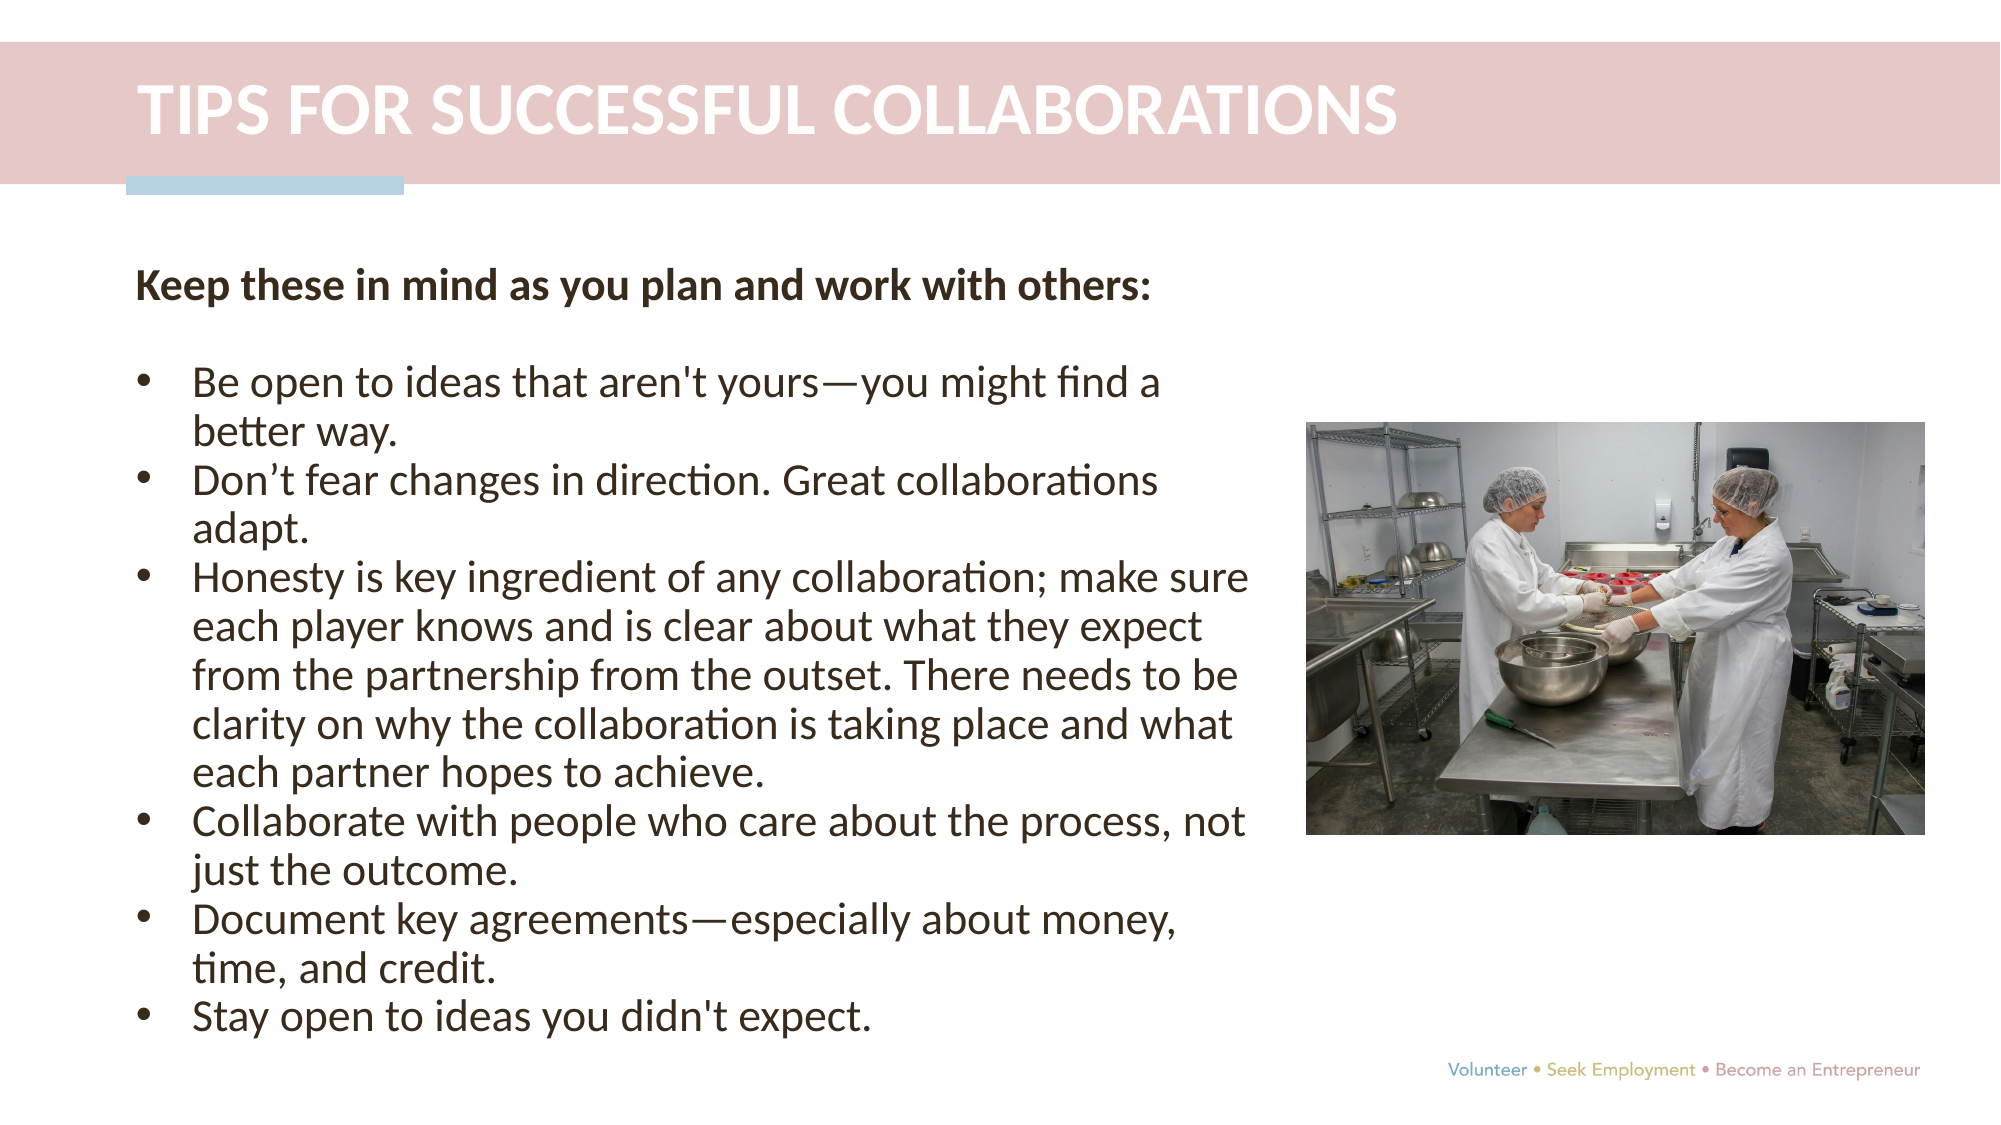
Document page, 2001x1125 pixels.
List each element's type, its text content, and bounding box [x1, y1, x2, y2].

picture [1418, 1046, 1971, 1103]
picture [1306, 422, 1925, 835]
list Keep these in mind as you plan and work with others: Be open to ideas that aren't yours—you might find a better way. Don’t fear changes in direction. Great collaborations adapt. Honesty is key ingredient of any collaboration; make sure each player knows and is clear about what they expect from the partnership from the outset. There needs to be clarity on why the collaboration is taking place and what each partner hopes to achieve.​ Collaborate with people who care about the process, not just the outcome. Document key agreements—especially about money, time, and credit. Stay open to ideas you didn't expect. ​ [121, 253, 1294, 1020]
list TIPS FOR SUCCESSFUL COLLABORATIONS​ [123, 51, 1913, 170]
